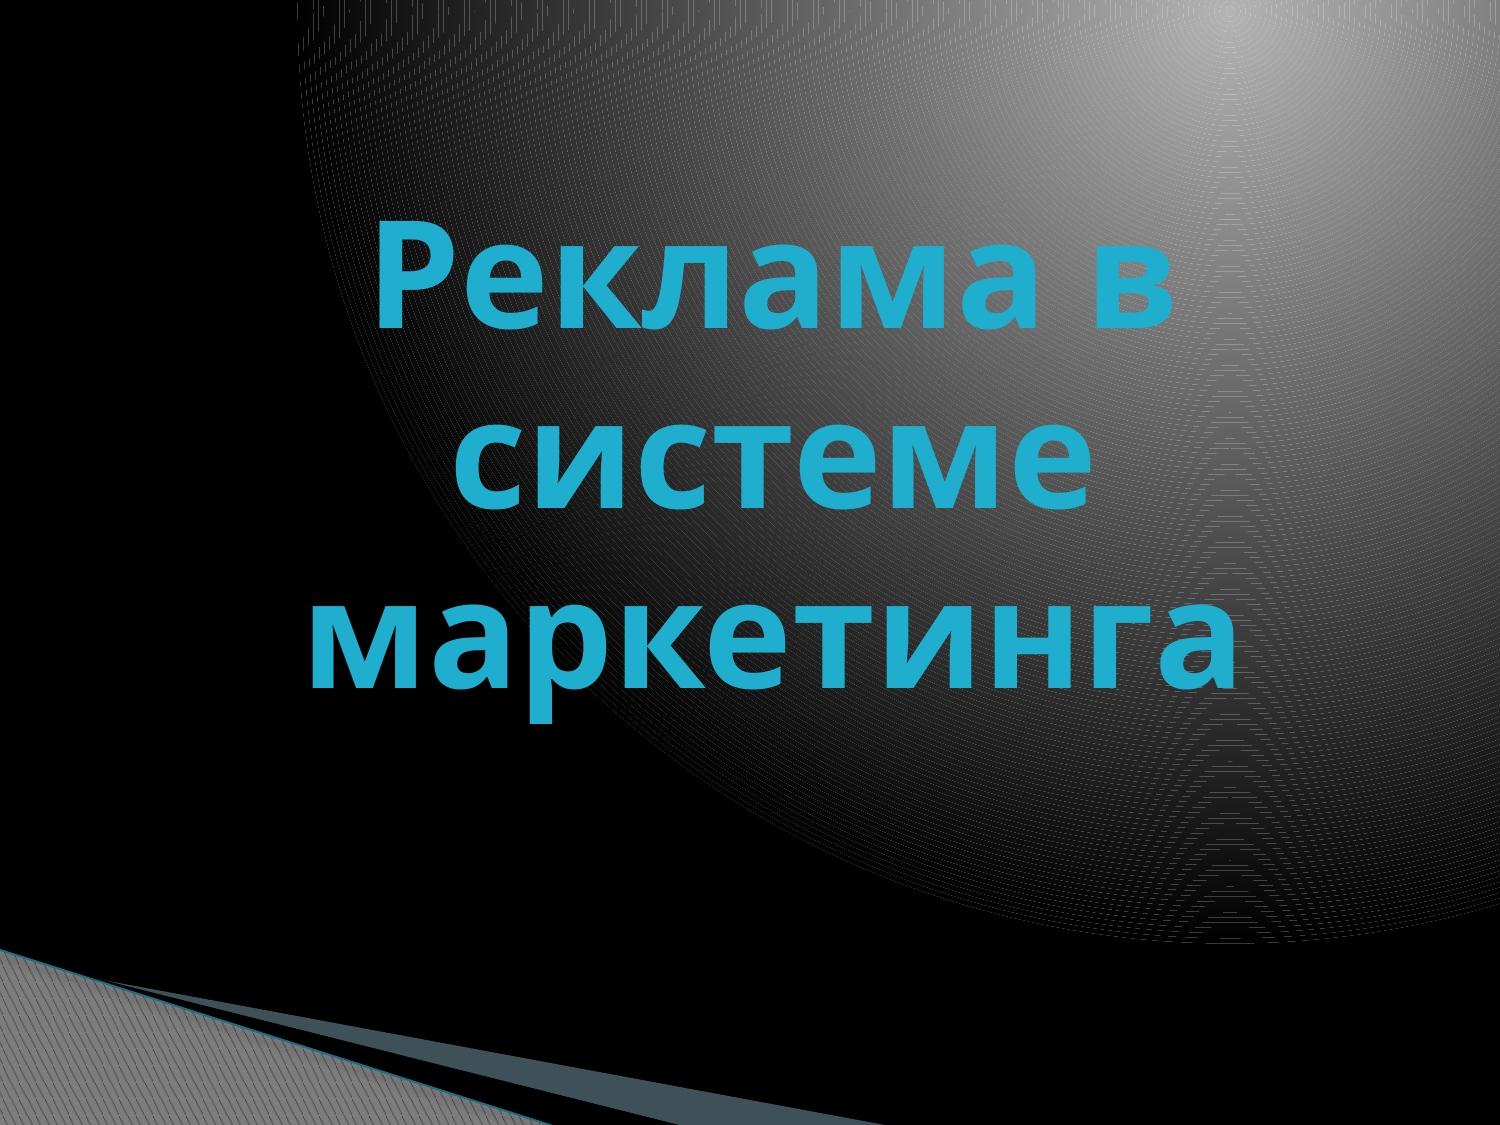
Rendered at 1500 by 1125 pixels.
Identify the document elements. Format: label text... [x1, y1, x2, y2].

title Реклама в системе маркетинга [135, 373, 1411, 524]
picture [0, 952, 543, 1125]
